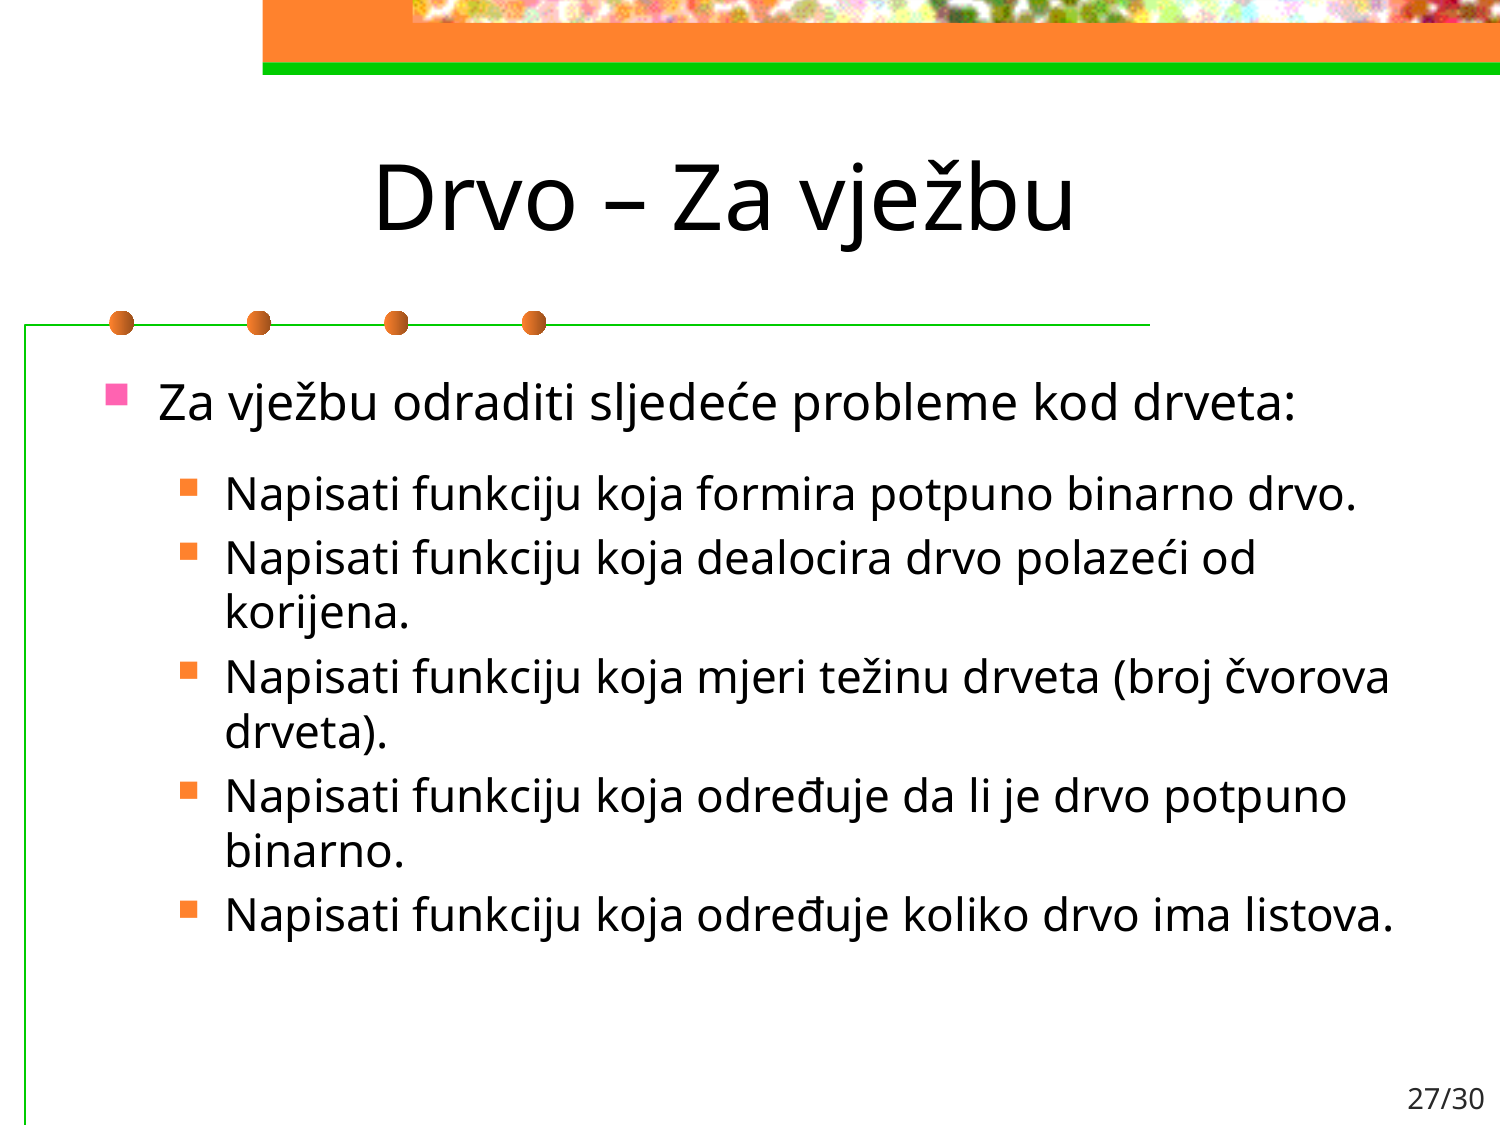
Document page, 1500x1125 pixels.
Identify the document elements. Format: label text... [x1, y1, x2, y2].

list Za vježbu odraditi sljedeće probleme kod drveta: Napisati funkciju koja formira potpuno binarno drvo. Napisati funkciju koja dealocira drvo polazeći od korijena. Napisati funkciju koja mjeri težinu drveta (broj čvorova drveta). Napisati funkciju koja određuje da li je drvo potpuno binarno. Napisati funkciju koja određuje koliko drvo ima listova. [87, 362, 1450, 938]
title Drvo – Za vježbu [87, 99, 1363, 288]
picture [412, 0, 1500, 23]
text_box 27/30 [1374, 1072, 1500, 1123]
